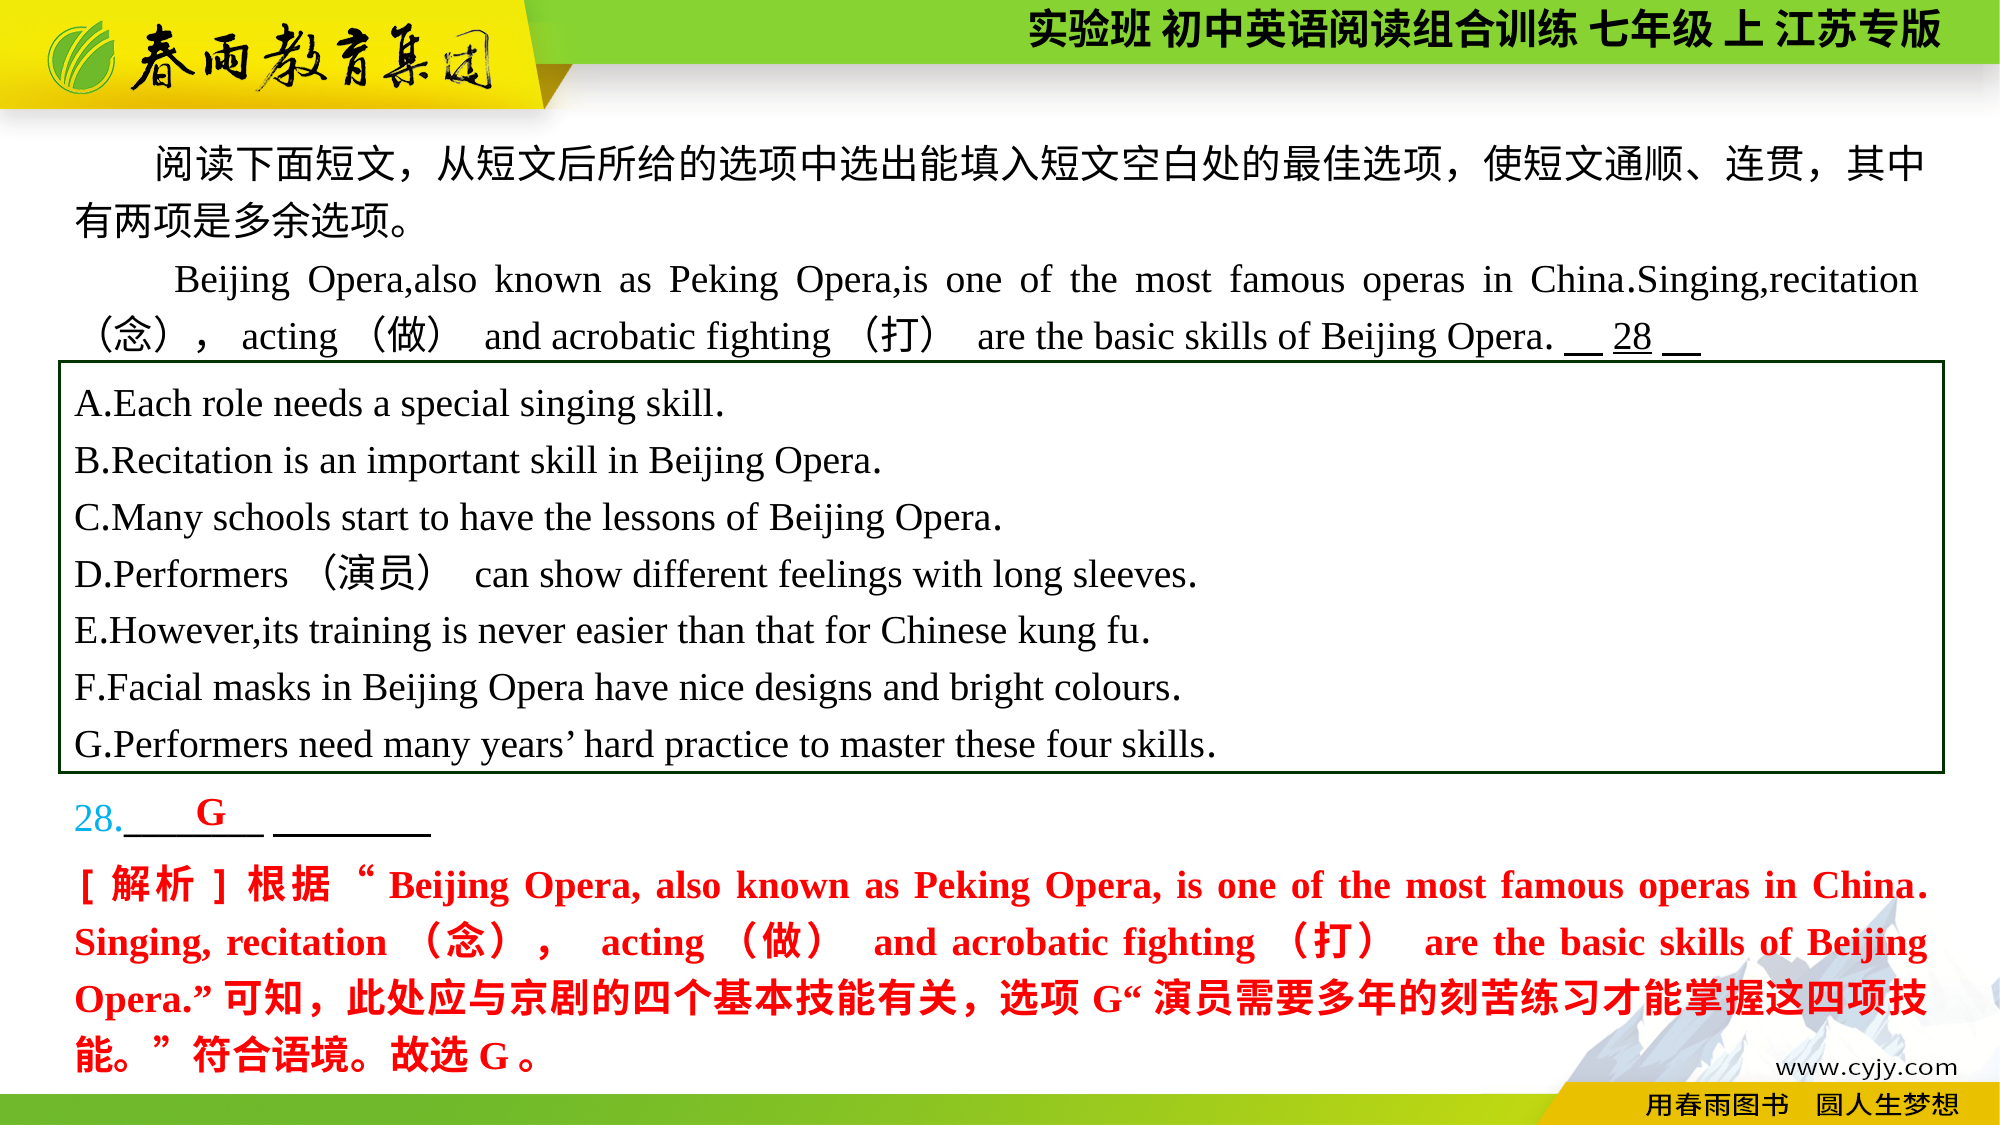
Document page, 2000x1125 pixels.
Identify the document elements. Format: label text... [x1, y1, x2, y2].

text_box [59, 361, 1944, 773]
picture [0, 0, 2000, 1125]
text_box 28.________ [59, 775, 1792, 842]
text_box G [180, 778, 242, 841]
list 阅读下面短文，从短文后所给的选项中选出能填入短文空白处的最佳选项，使短文通顺、连贯，其中有两项是多余选项。 Beijing Opera,also known as Peking Opera,is one of the most famous operas in China.Singing,recitation（念），acting（做） and acrobatic fighting（打） are the basic skills of Beijing Opera. 28 [59, 122, 1944, 359]
text_box [解析]根据“Beijing Opera, also known as Peking Opera, is one of the most famous operas in China. Singing, recitation（念）， acting（做） and acrobatic fighting（打） are the basic skills of Beijing Opera.”可知，此处应与京剧的四个基本技能有关，选项G“演员需要多年的刻苦练习才能掌握这四项技能。”符合语境。故选G。 [59, 842, 1944, 1085]
